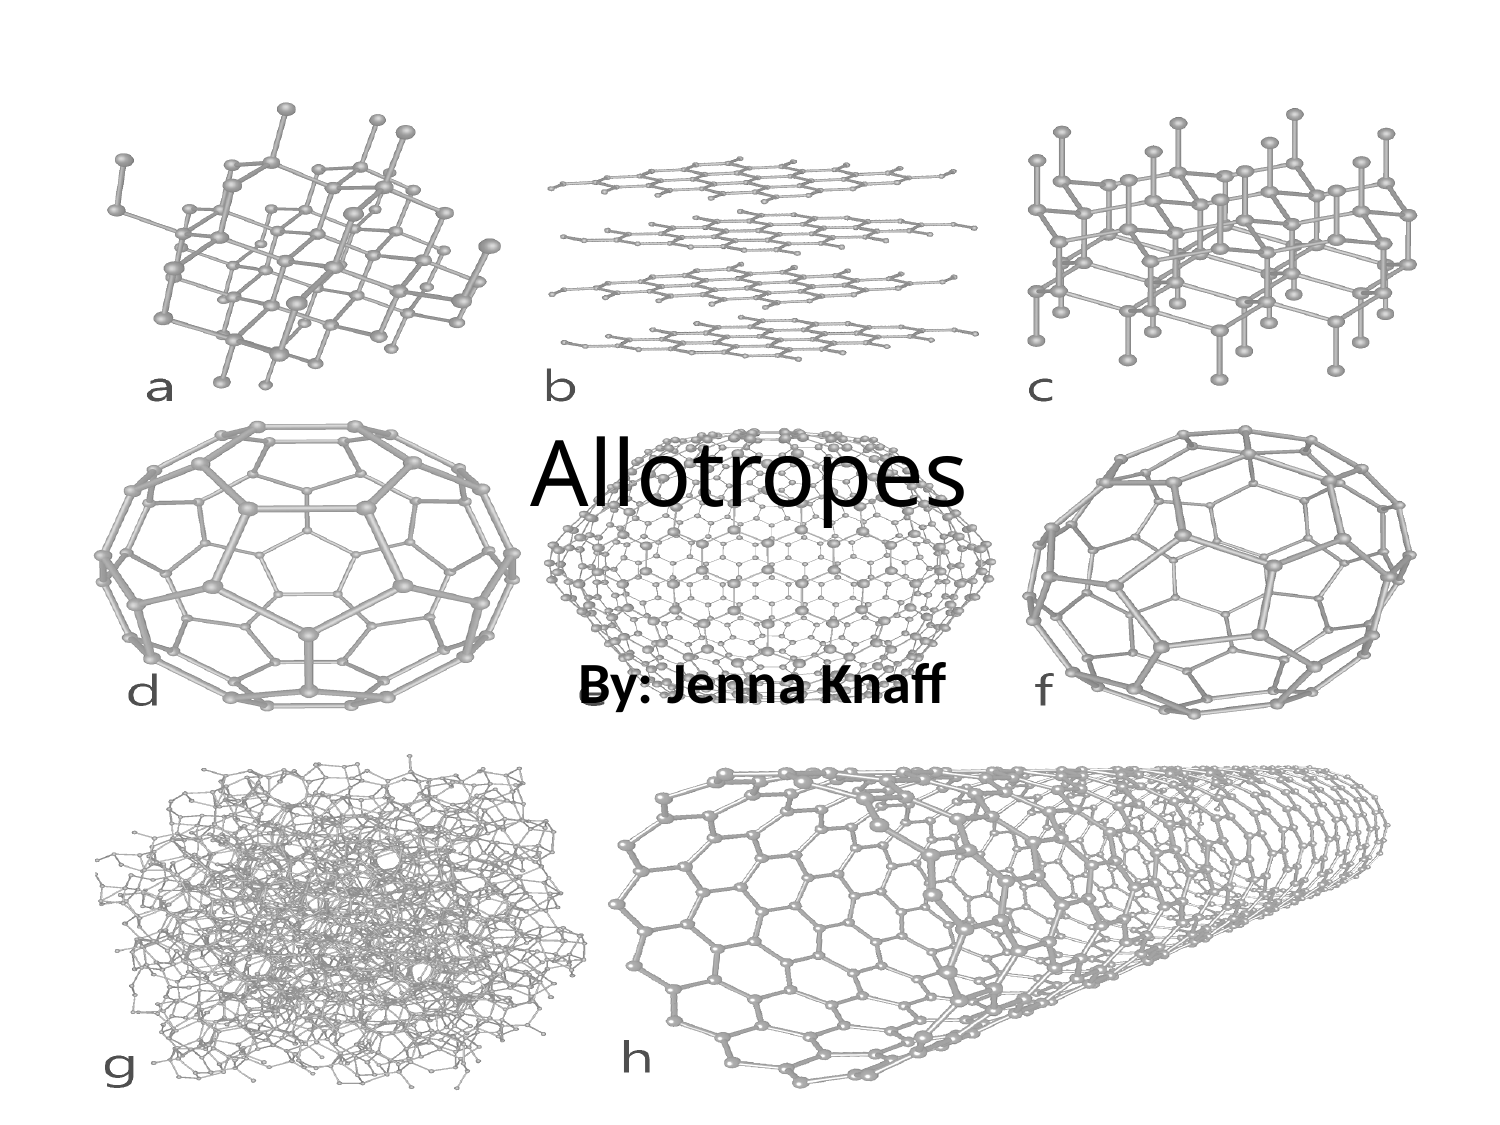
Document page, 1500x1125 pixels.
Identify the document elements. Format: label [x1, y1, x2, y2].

picture [87, 99, 1426, 1101]
